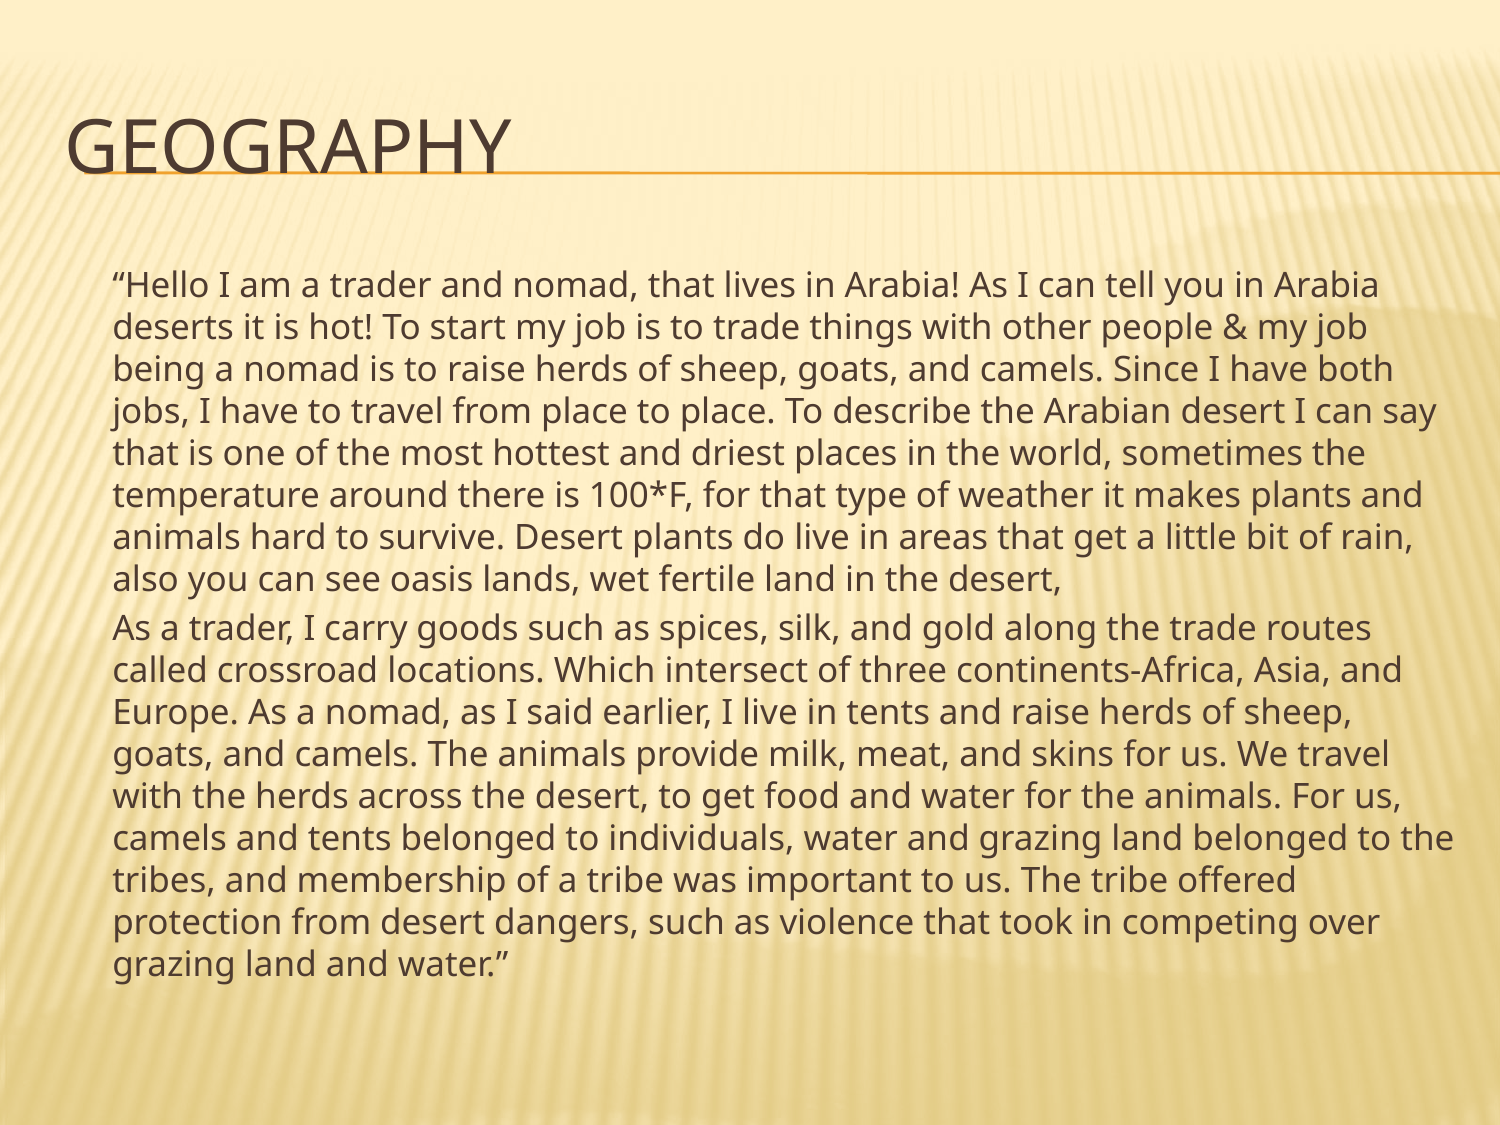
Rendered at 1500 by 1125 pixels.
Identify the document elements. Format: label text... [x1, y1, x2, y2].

title Geography [50, 75, 1475, 213]
list “Hello I am a trader and nomad, that lives in Arabia! As I can tell you in Arabia deserts it is hot! To start my job is to trade things with other people & my job being a nomad is to raise herds of sheep, goats, and camels. Since I have both jobs, I have to travel from place to place. To describe the Arabian desert I can say that is one of the most hottest and driest places in the world, sometimes the temperature around there is 100*F, for that type of weather it makes plants and animals hard to survive. Desert plants do live in areas that get a little bit of rain, also you can see oasis lands, wet fertile land in the desert, As a trader, I carry goods such as spices, silk, and gold along the trade routes called crossroad locations. Which intersect of three continents-Africa, Asia, and Europe. As a nomad, as I said earlier, I live in tents and raise herds of sheep, goats, and camels. The animals provide milk, meat, and skins for us. We travel with the herds across the desert, to get food and water for the animals. For us, camels and tents belonged to individuals, water and grazing land belonged to the tribes, and membership of a tribe was important to us. The tribe offered protection from desert dangers, such as violence that took in competing over grazing land and water.” [49, 254, 1476, 998]
